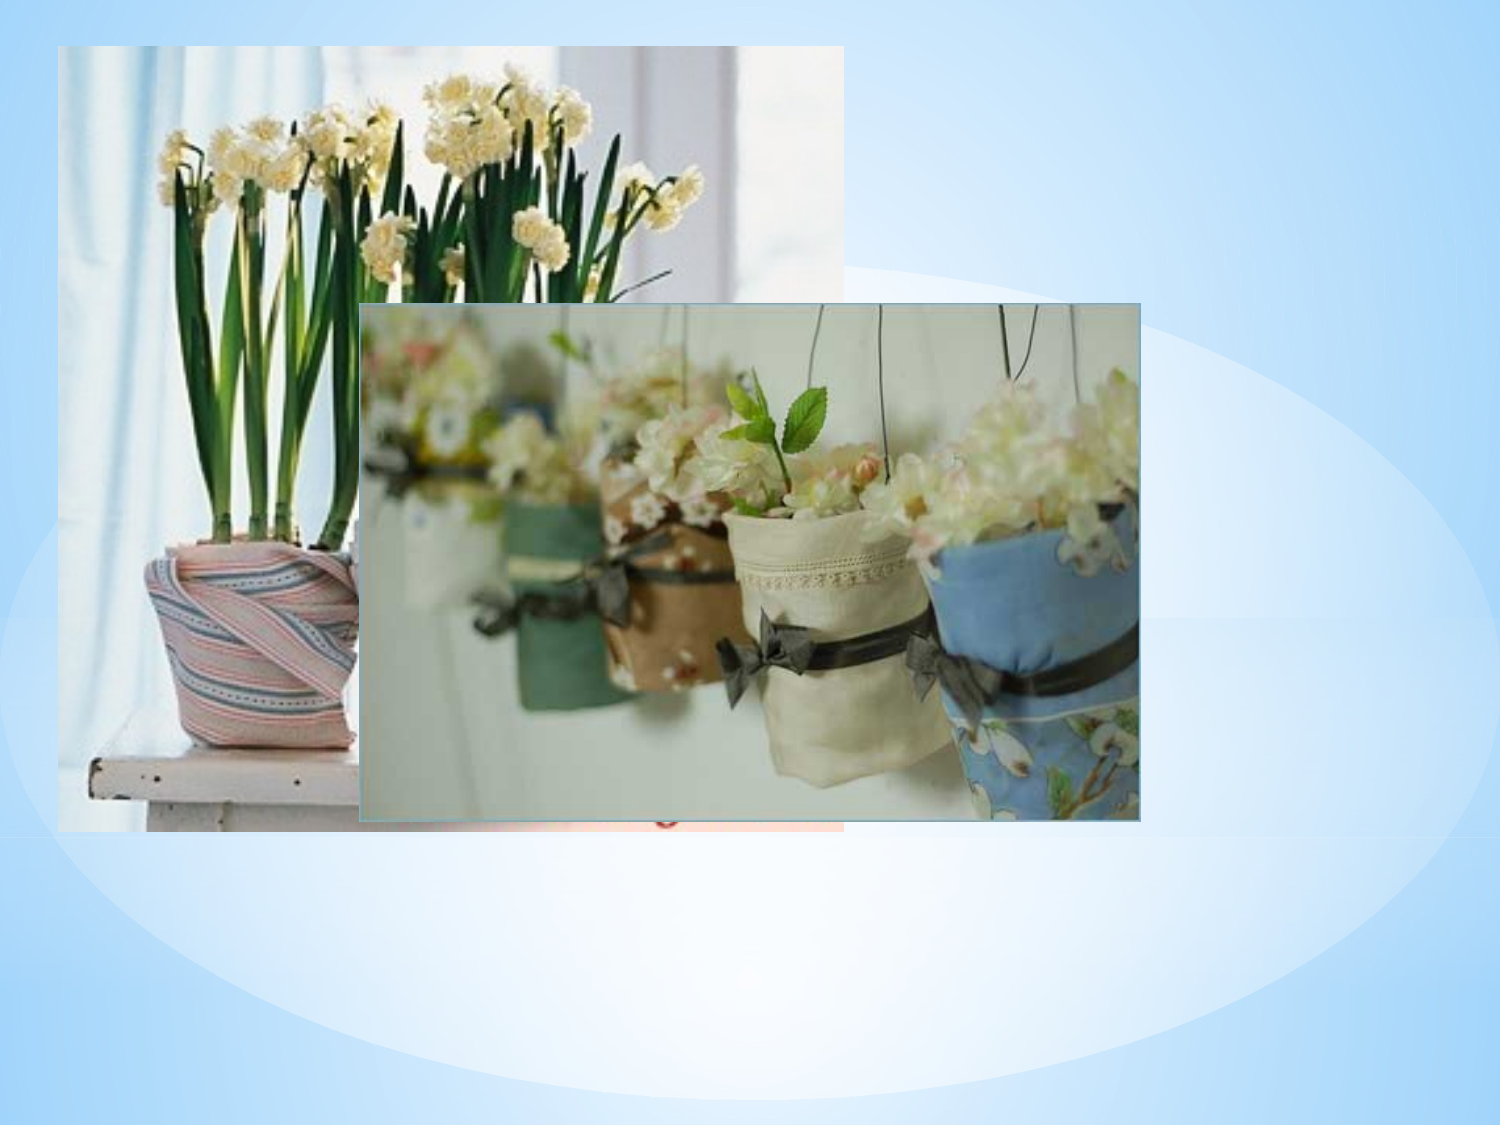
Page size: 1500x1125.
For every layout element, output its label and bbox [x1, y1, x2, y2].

picture [58, 46, 1141, 833]
